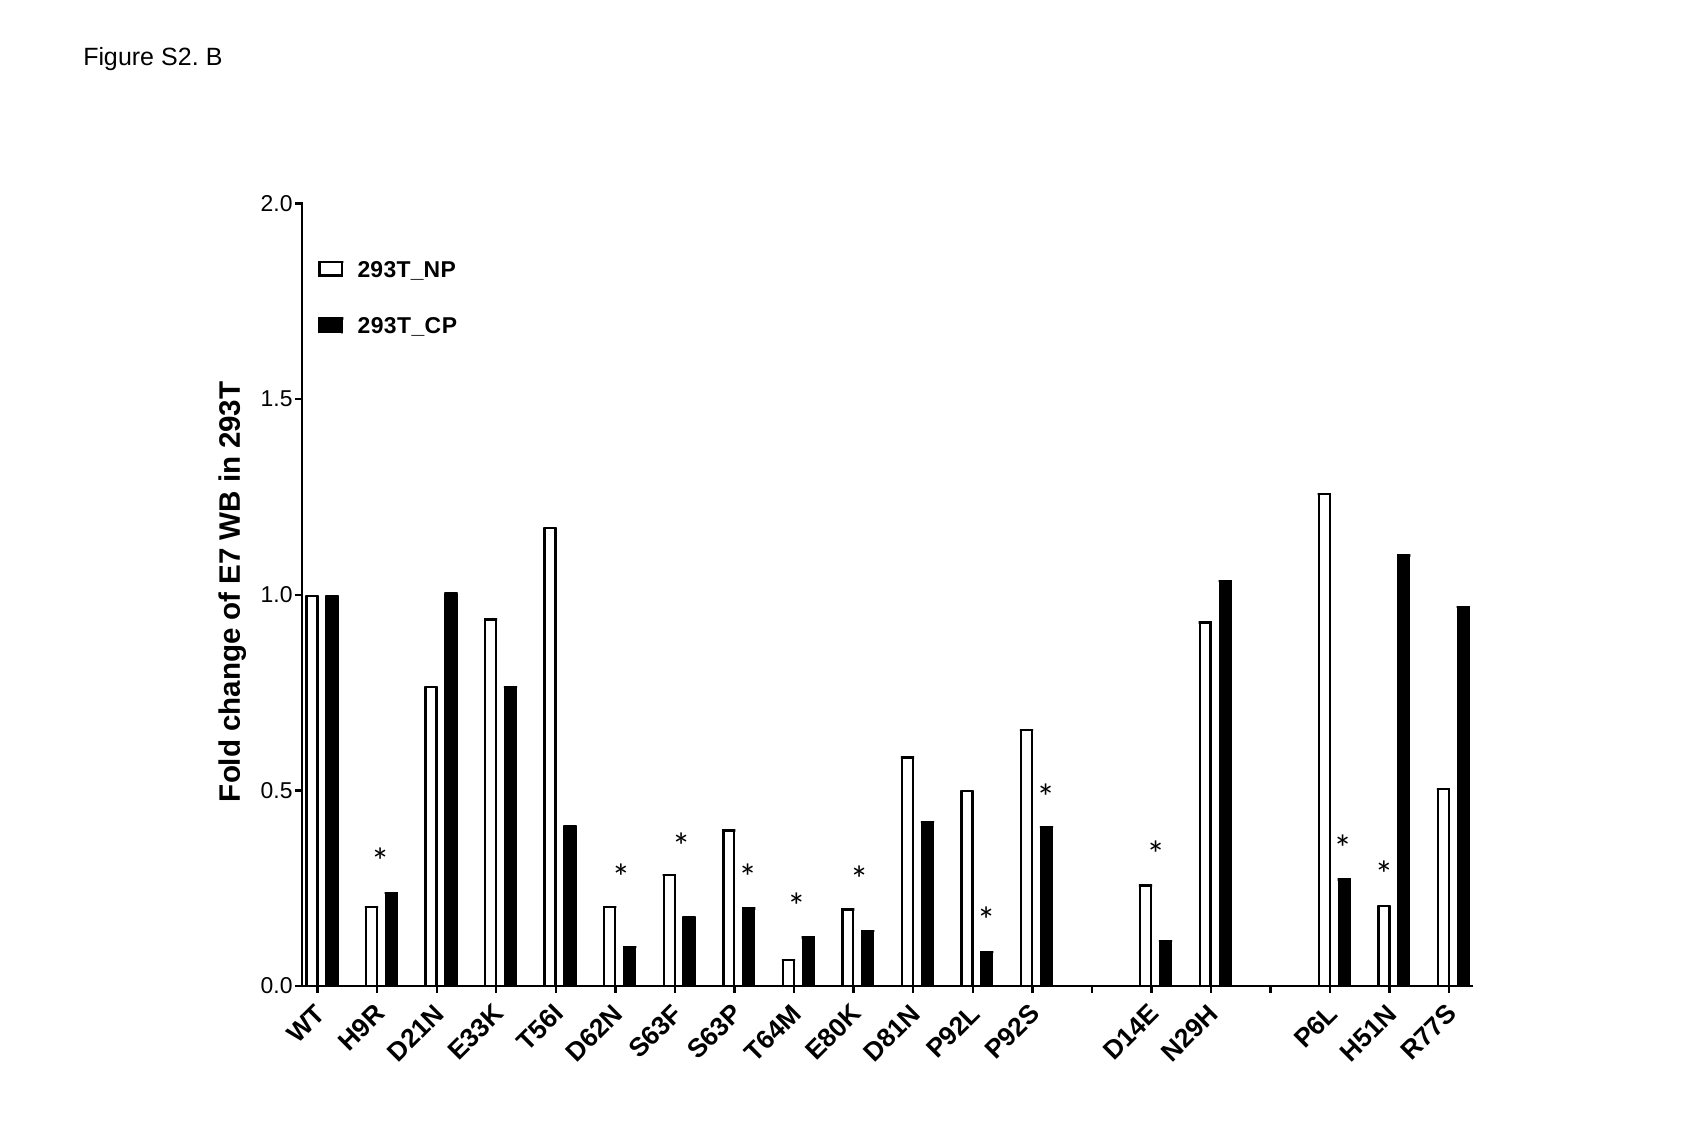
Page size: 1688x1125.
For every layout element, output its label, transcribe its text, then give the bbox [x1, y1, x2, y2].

text_box Figure S2. B [68, 33, 258, 78]
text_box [195, 165, 1492, 1086]
